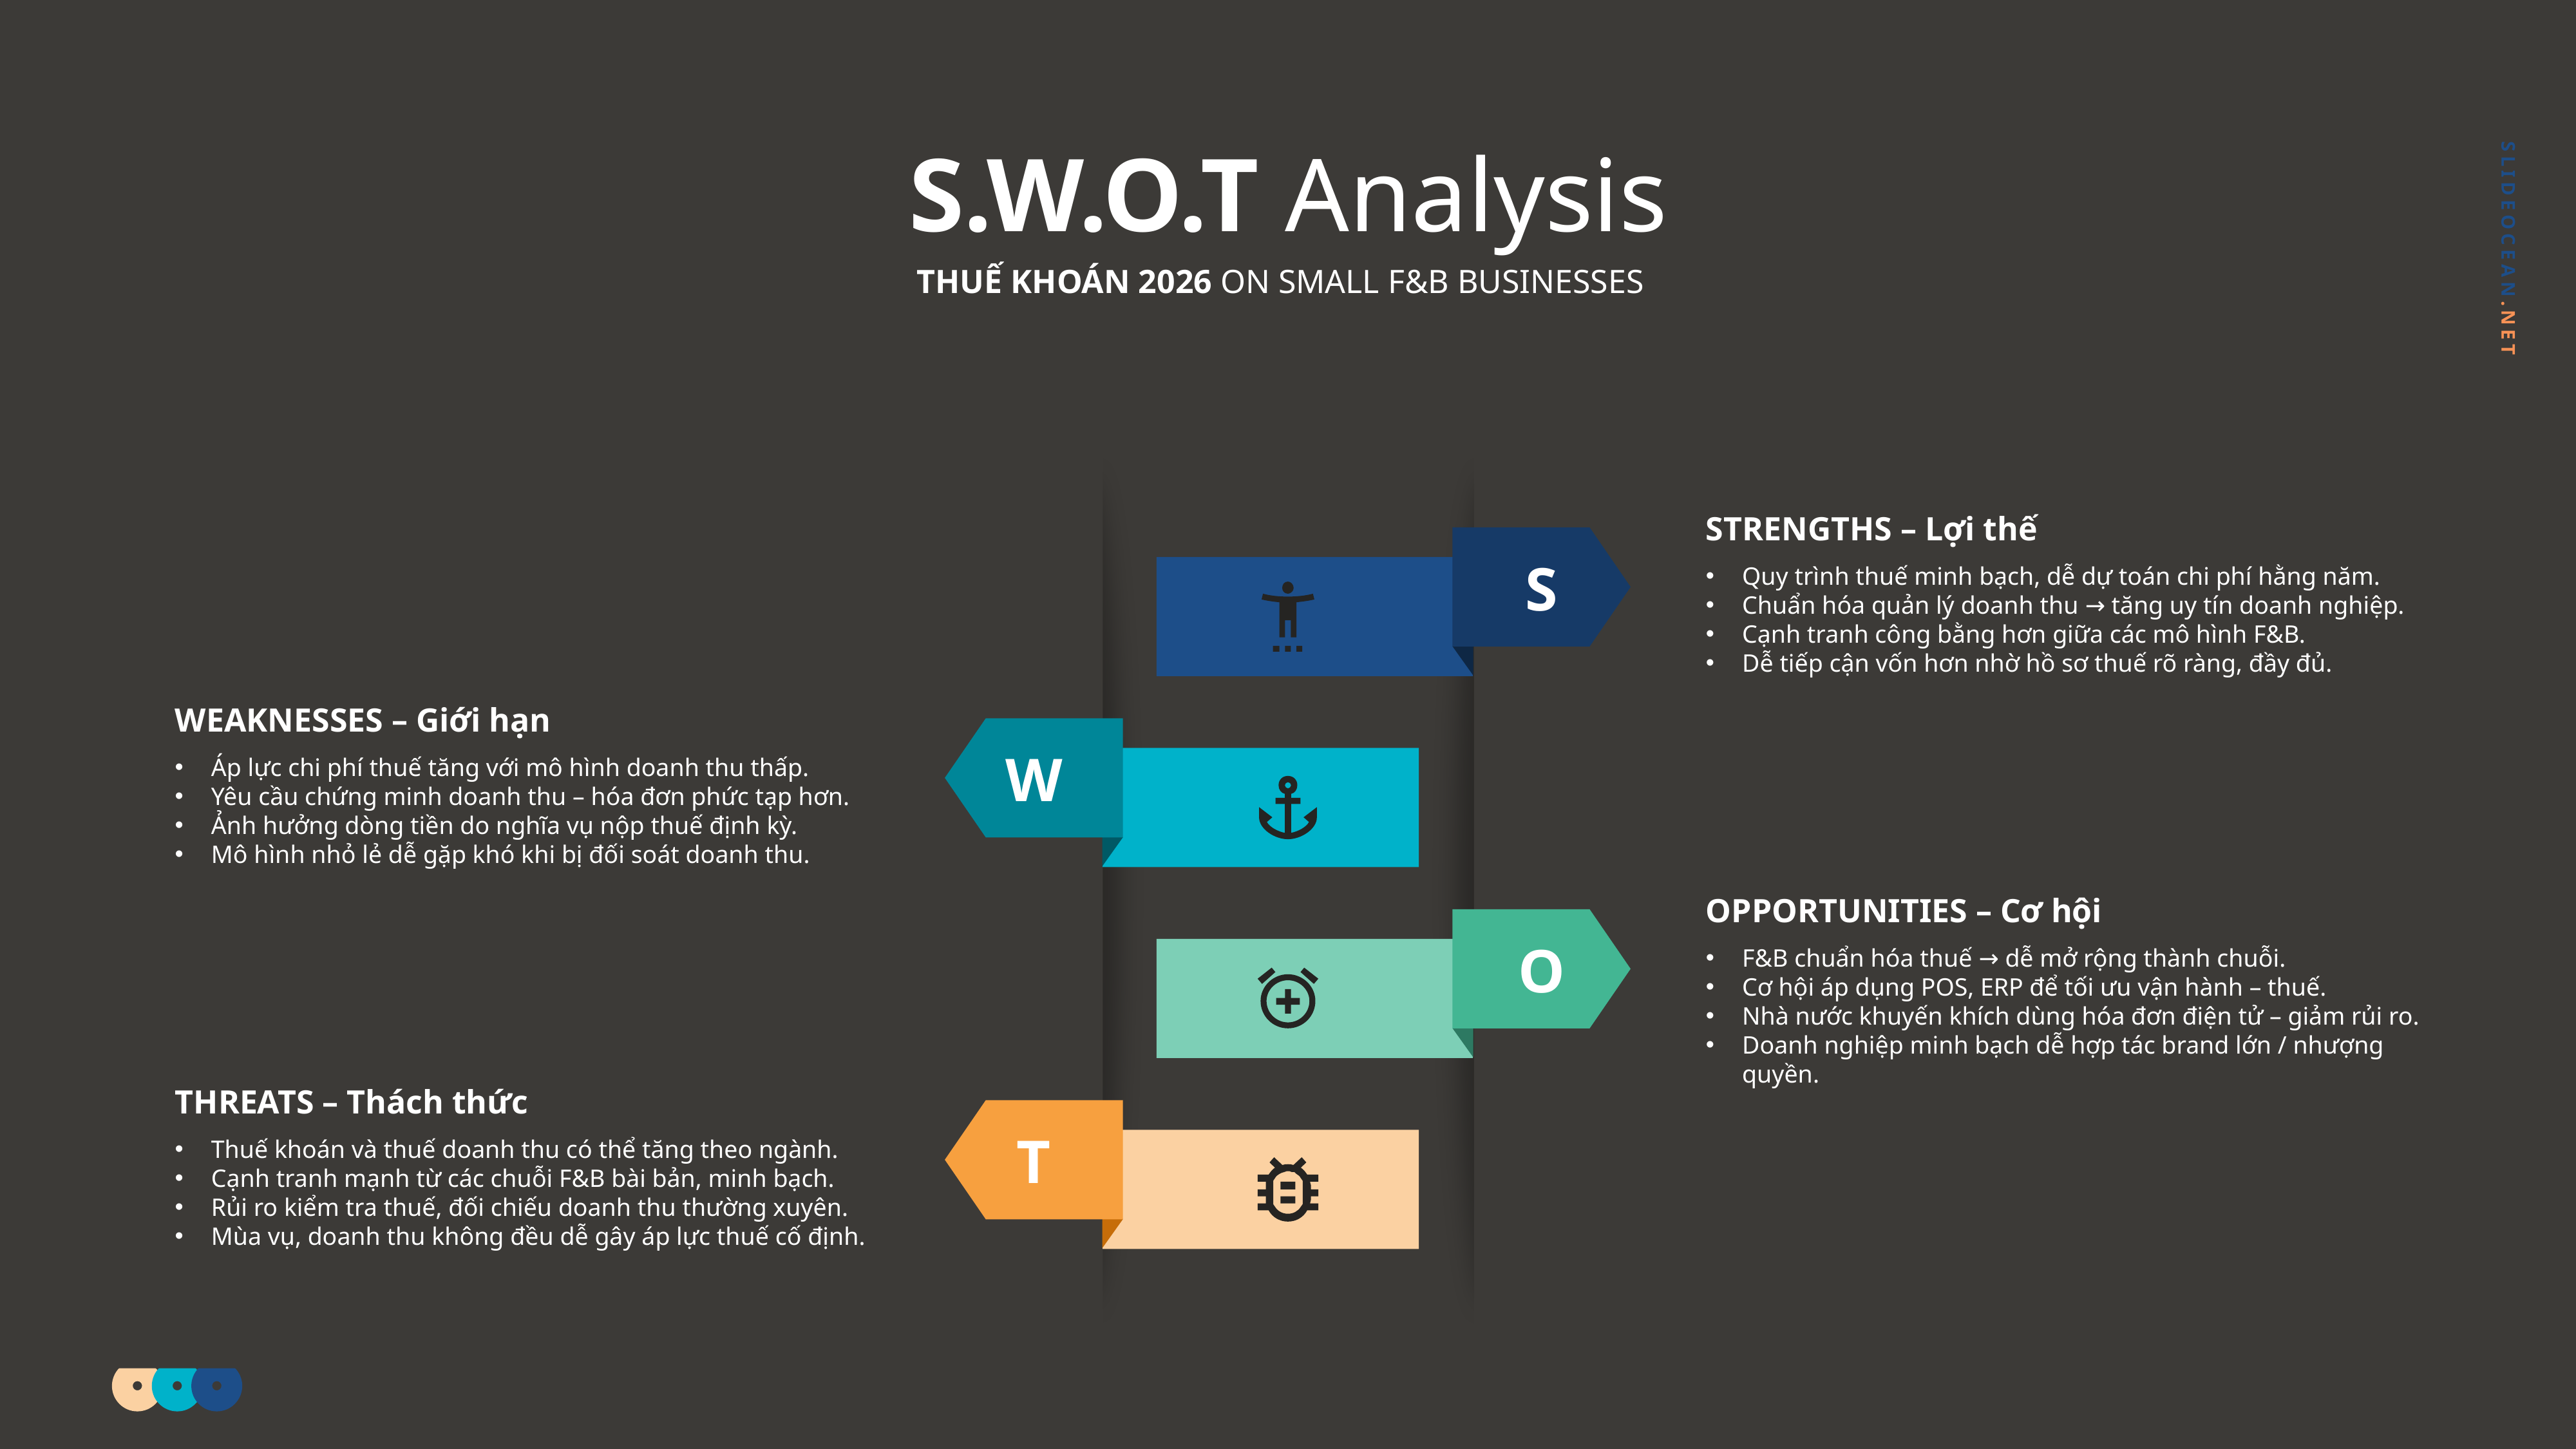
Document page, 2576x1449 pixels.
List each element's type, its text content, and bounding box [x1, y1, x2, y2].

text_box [0, 415, 2576, 1368]
text_box S.W.O.T Analysis [899, 126, 1677, 257]
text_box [945, 718, 1419, 867]
text_box THUẾ KHOÁN 2026 ON SMALL F&B BUSINESSES [907, 256, 1654, 305]
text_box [1156, 909, 1631, 1058]
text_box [1156, 527, 1631, 676]
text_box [945, 1100, 1419, 1249]
